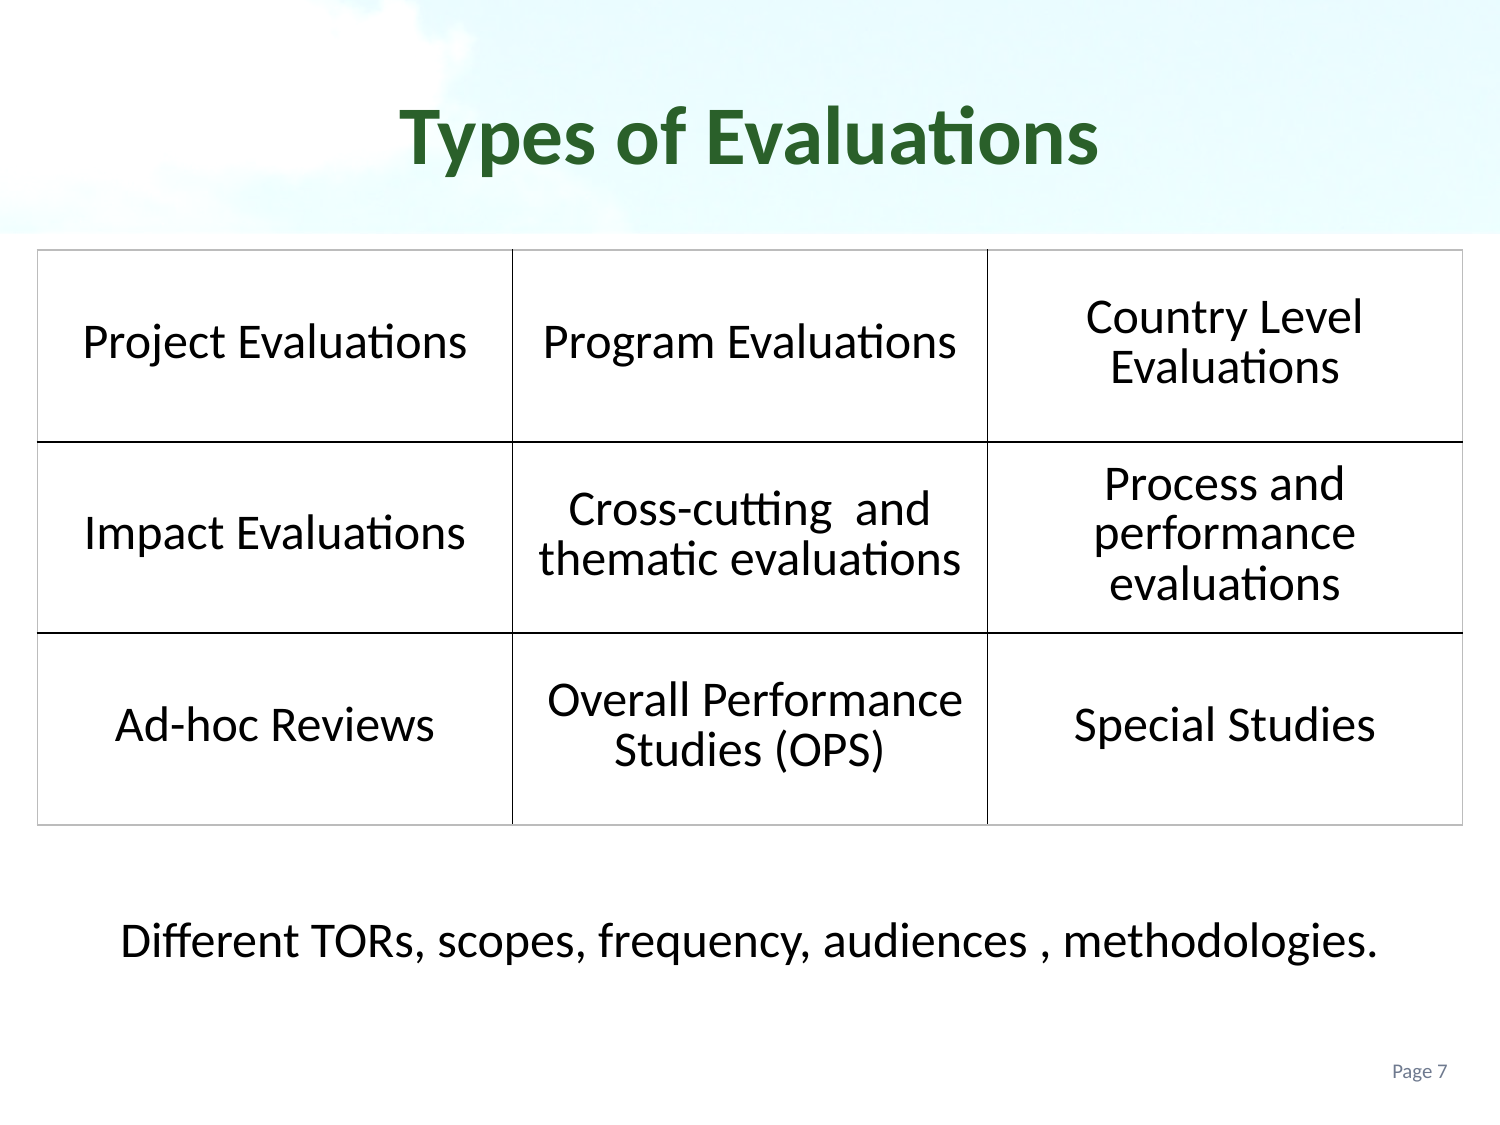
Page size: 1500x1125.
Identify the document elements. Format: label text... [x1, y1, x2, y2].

table_header Country Level Evaluations [988, 251, 1462, 441]
text_box Different TORs, scopes, frequency, audiences , methodologies. [37, 899, 1463, 975]
table_cell Ad-hoc Reviews [38, 634, 512, 824]
table_header Program Evaluations [513, 251, 987, 441]
table_cell Impact Evaluations [38, 443, 512, 632]
table_cell Cross-cutting and thematic evaluations [513, 443, 987, 632]
title Types of Evaluations [37, 37, 1463, 225]
table_cell Special Studies [988, 634, 1462, 824]
table_cell Process and performance evaluations [988, 443, 1462, 632]
table_cell Overall Performance Studies (OPS) [513, 634, 987, 824]
table_header Project Evaluations [38, 251, 512, 441]
